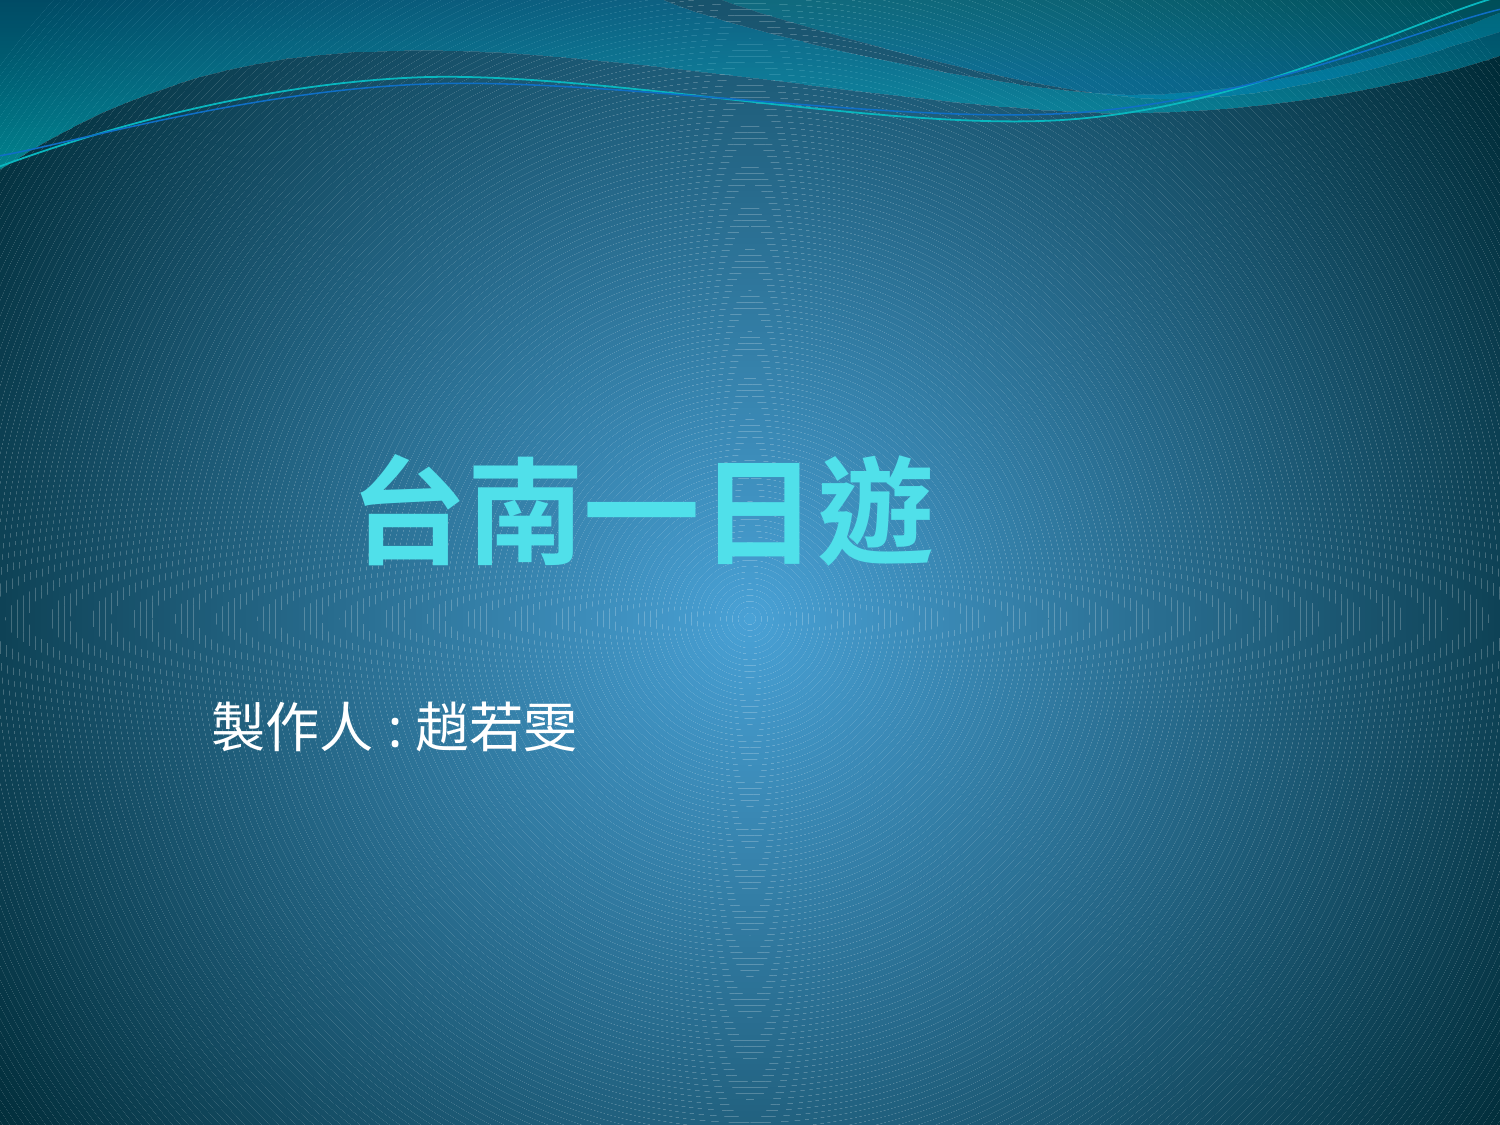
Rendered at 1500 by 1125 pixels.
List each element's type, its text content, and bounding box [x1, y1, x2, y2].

title 台南一日遊 [0, 278, 1288, 579]
subtitle 製作人:趙若雯 [211, 609, 1500, 898]
